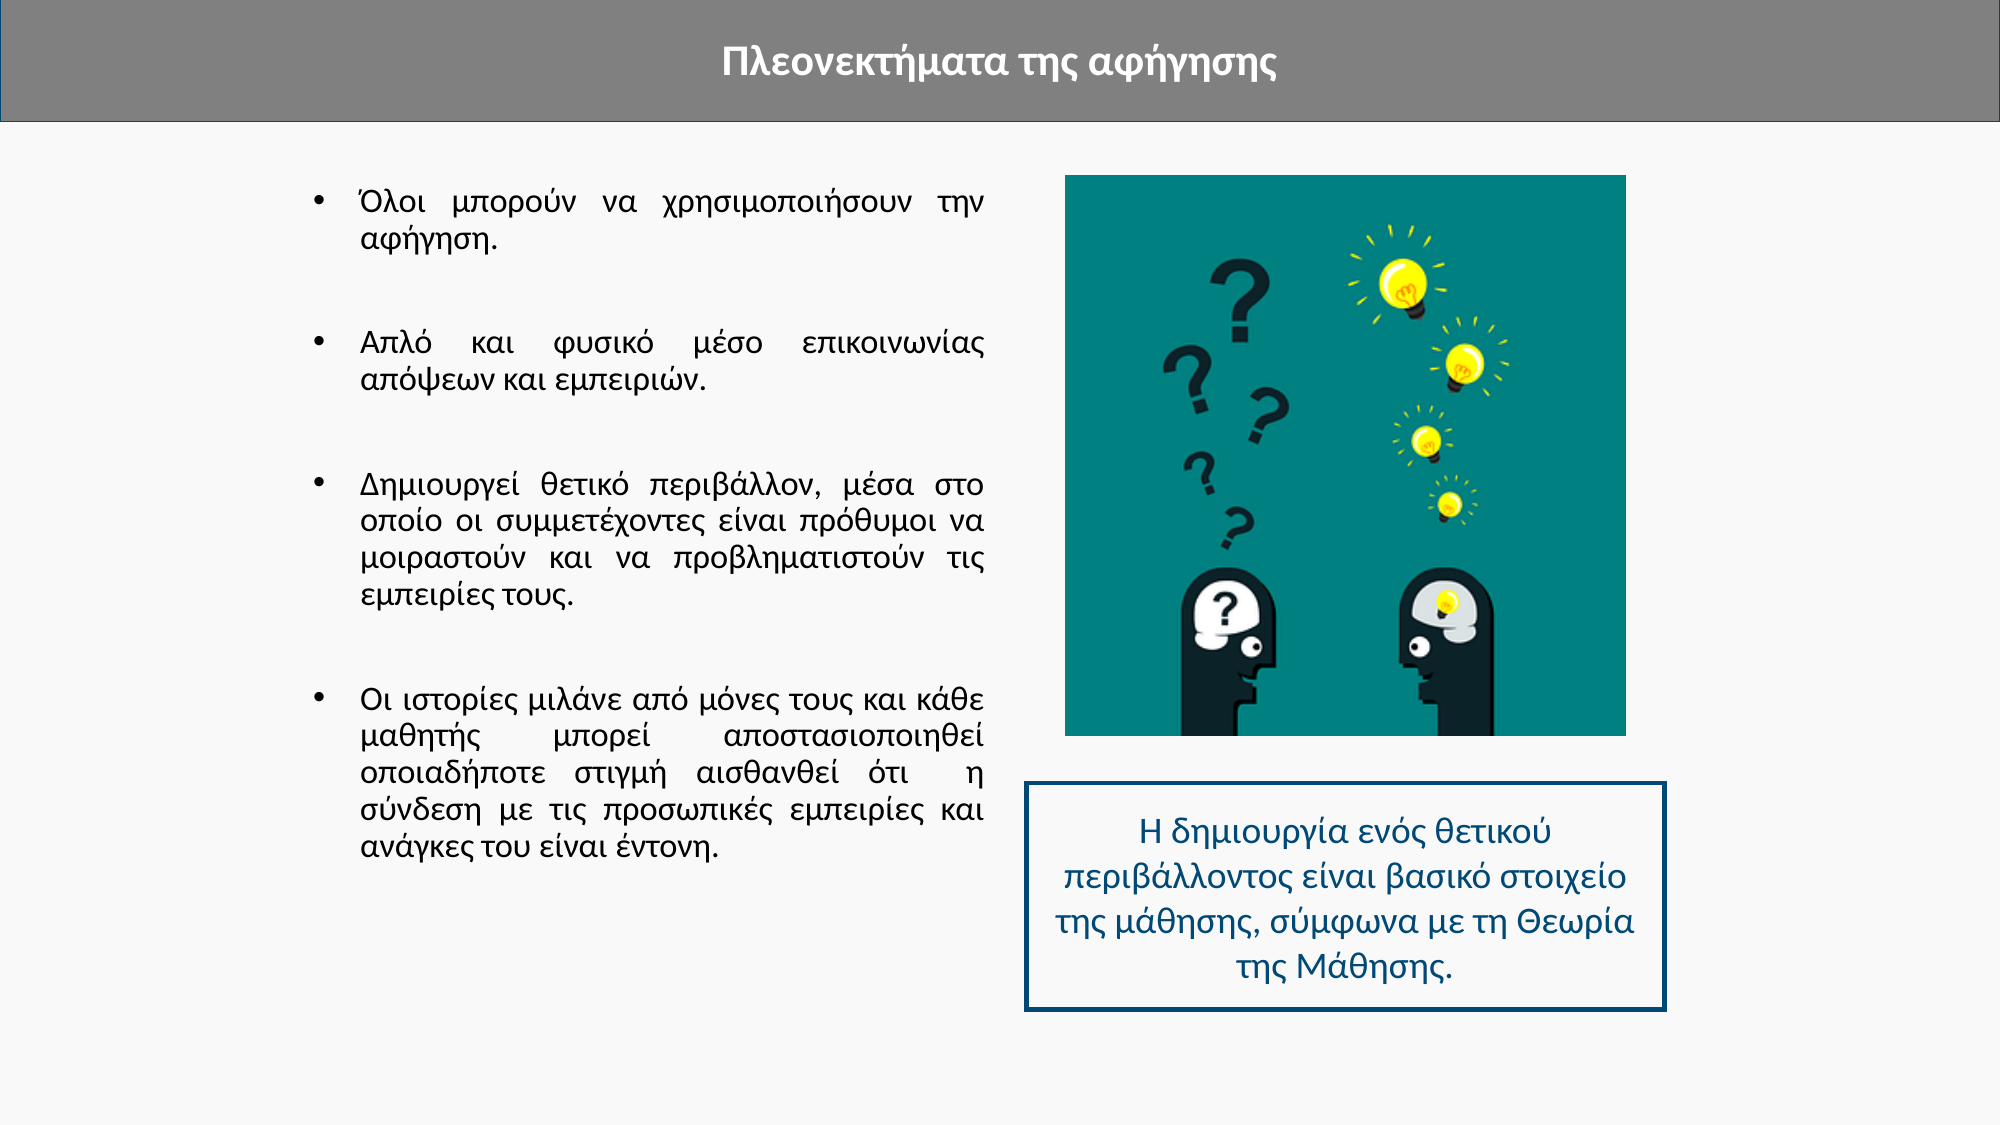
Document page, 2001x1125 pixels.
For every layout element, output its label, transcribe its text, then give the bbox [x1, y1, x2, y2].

title Πλεονεκτήματα της αφήγησης [59, 0, 1940, 122]
list Όλοι μπορούν να χρησιμοποιήσουν την αφήγηση. Απλό και φυσικό μέσο επικοινωνίας απόψεων και εμπειριών. Δημιουργεί θετικό περιβάλλον, μέσα στο οποίο οι συμμετέχοντες είναι πρόθυμοι να μοιραστούν και να προβληματιστούν τις εμπειρίες τους. Οι ιστορίες μιλάνε από μόνες τους και κάθε μαθητής μπορεί αποστασιοποιηθεί οποιαδήποτε στιγμή αισθανθεί ότι η σύνδεση με τις προσωπικές εμπειρίες και ανάγκες του είναι έντονη. [298, 175, 1000, 1020]
picture [1065, 175, 1626, 736]
text_box Η δημιουργία ενός θετικού περιβάλλοντος είναι βασικό στοιχείο της μάθησης, σύμφωνα με τη Θεωρία της Μάθησης. [1026, 782, 1665, 1010]
